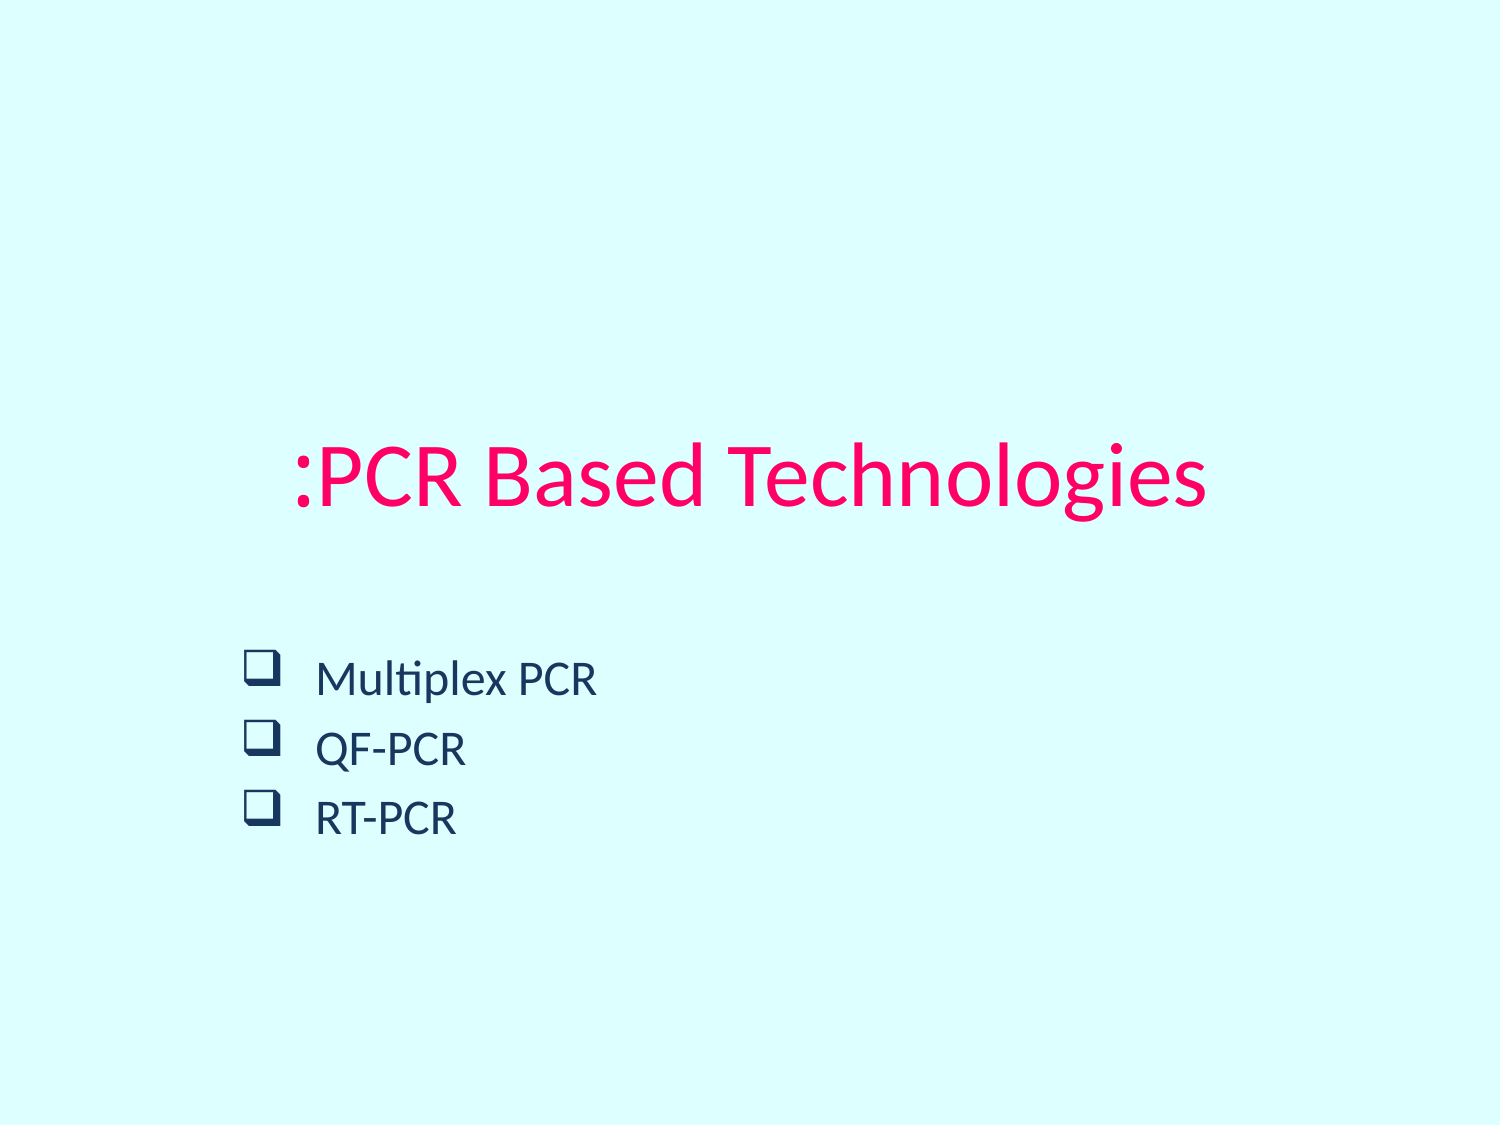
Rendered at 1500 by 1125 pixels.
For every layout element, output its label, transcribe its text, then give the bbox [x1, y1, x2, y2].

title PCR Based Technologies: [112, 349, 1388, 591]
subtitle Multiplex PCR QF-PCR RT-PCR [225, 637, 1275, 925]
